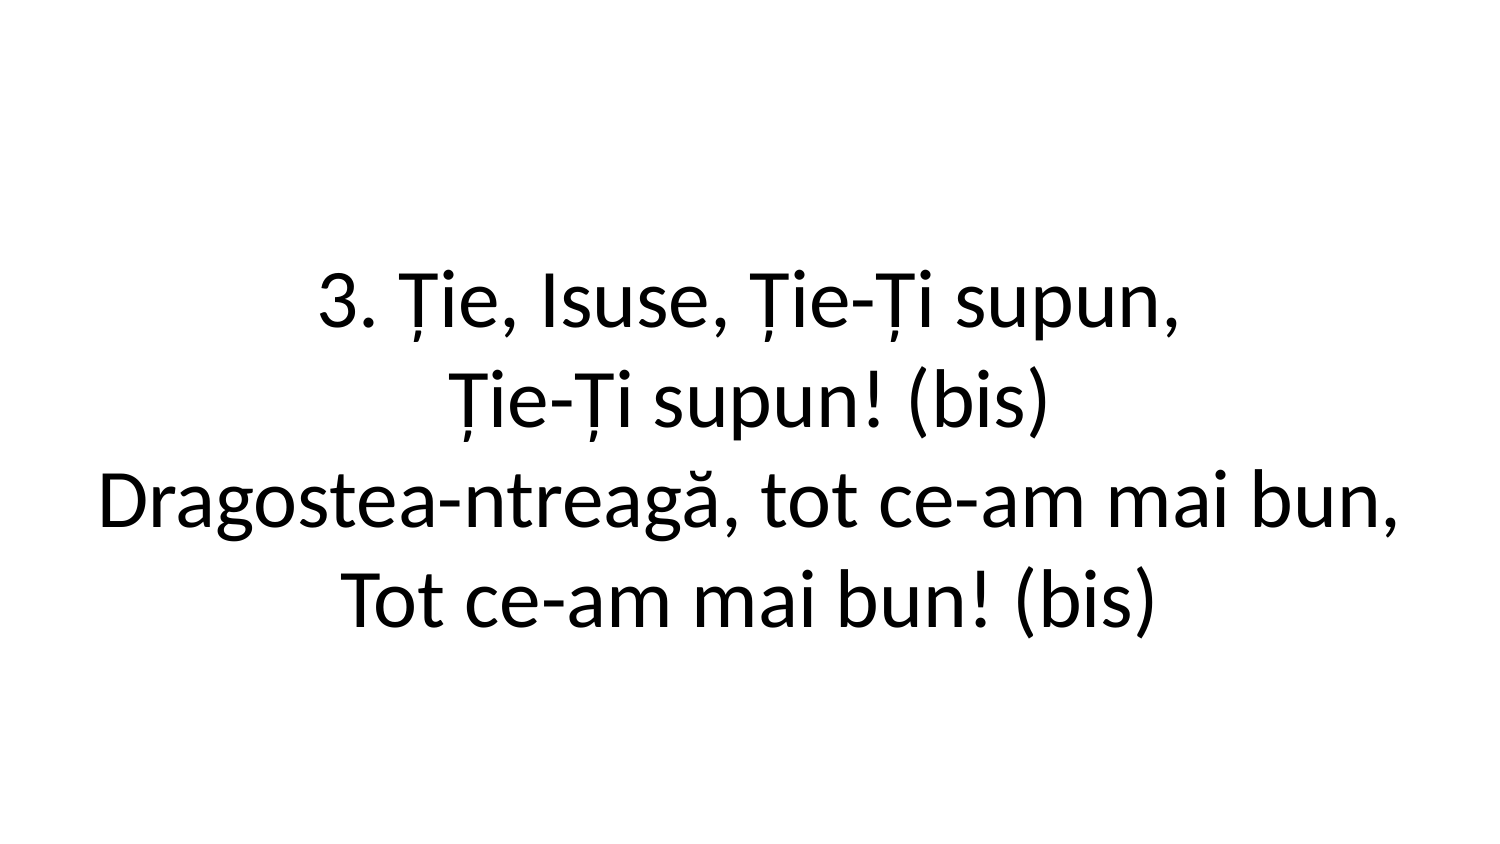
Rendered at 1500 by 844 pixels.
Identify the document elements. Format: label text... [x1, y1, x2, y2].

text_box 3. Ție, Isuse, Ție-Ți supun, Ție-Ți supun! (bis) Dragostea-ntreagă, tot ce-am mai bun, Tot ce-am mai bun! (bis) [82, 192, 1418, 652]
